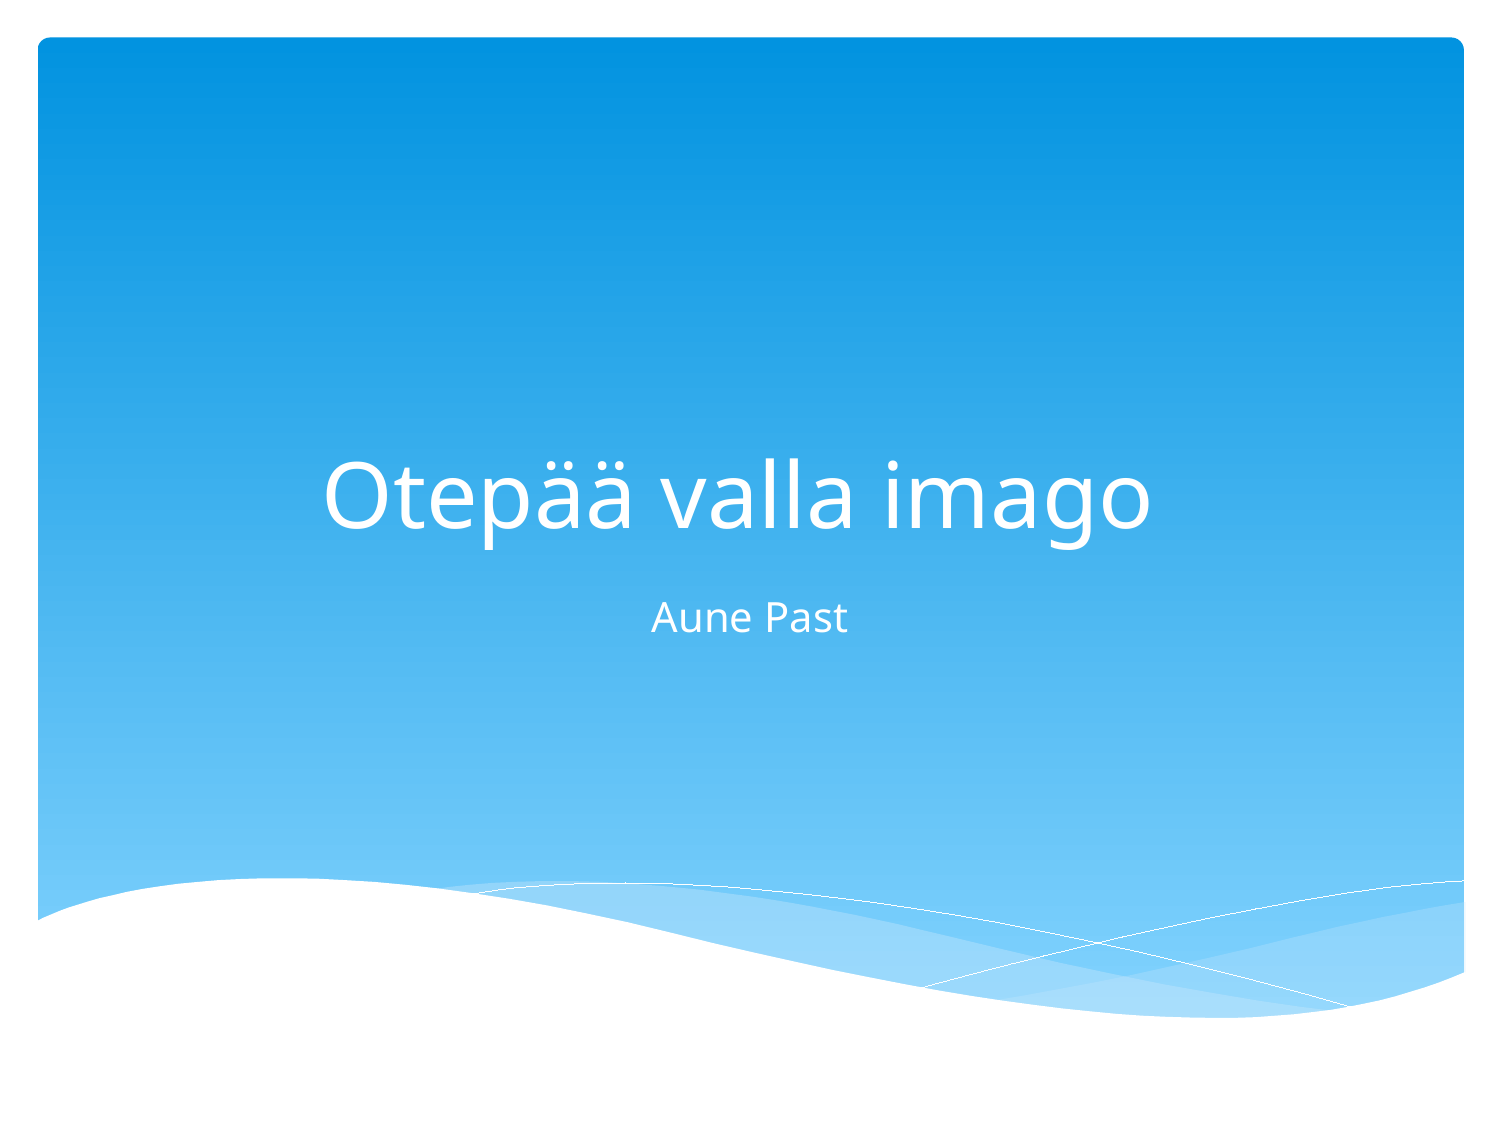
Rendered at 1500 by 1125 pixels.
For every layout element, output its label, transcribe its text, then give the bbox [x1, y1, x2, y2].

subtitle Aune Past [225, 583, 1275, 825]
title Otepää valla imago [112, 262, 1388, 555]
